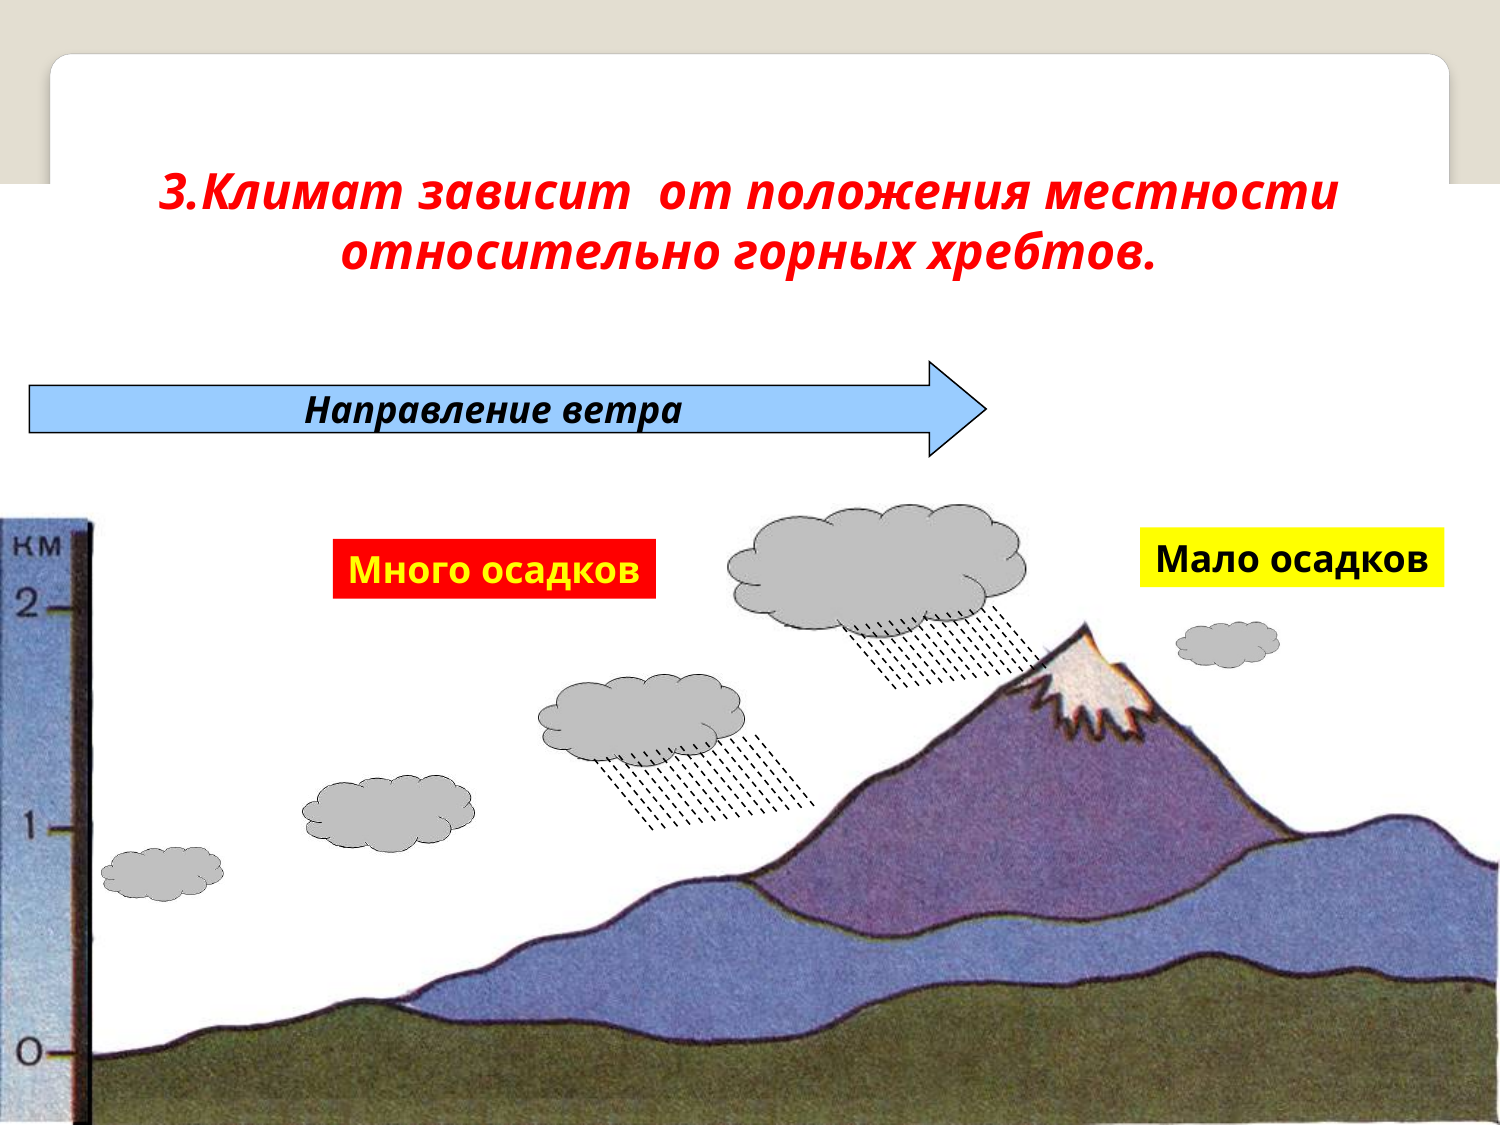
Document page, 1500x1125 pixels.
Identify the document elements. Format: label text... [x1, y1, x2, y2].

text_box 3.Климат зависит от положения местности относительно горных хребтов. [0, 152, 1500, 184]
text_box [596, 739, 810, 823]
picture [0, 184, 1500, 1125]
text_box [843, 609, 1043, 683]
